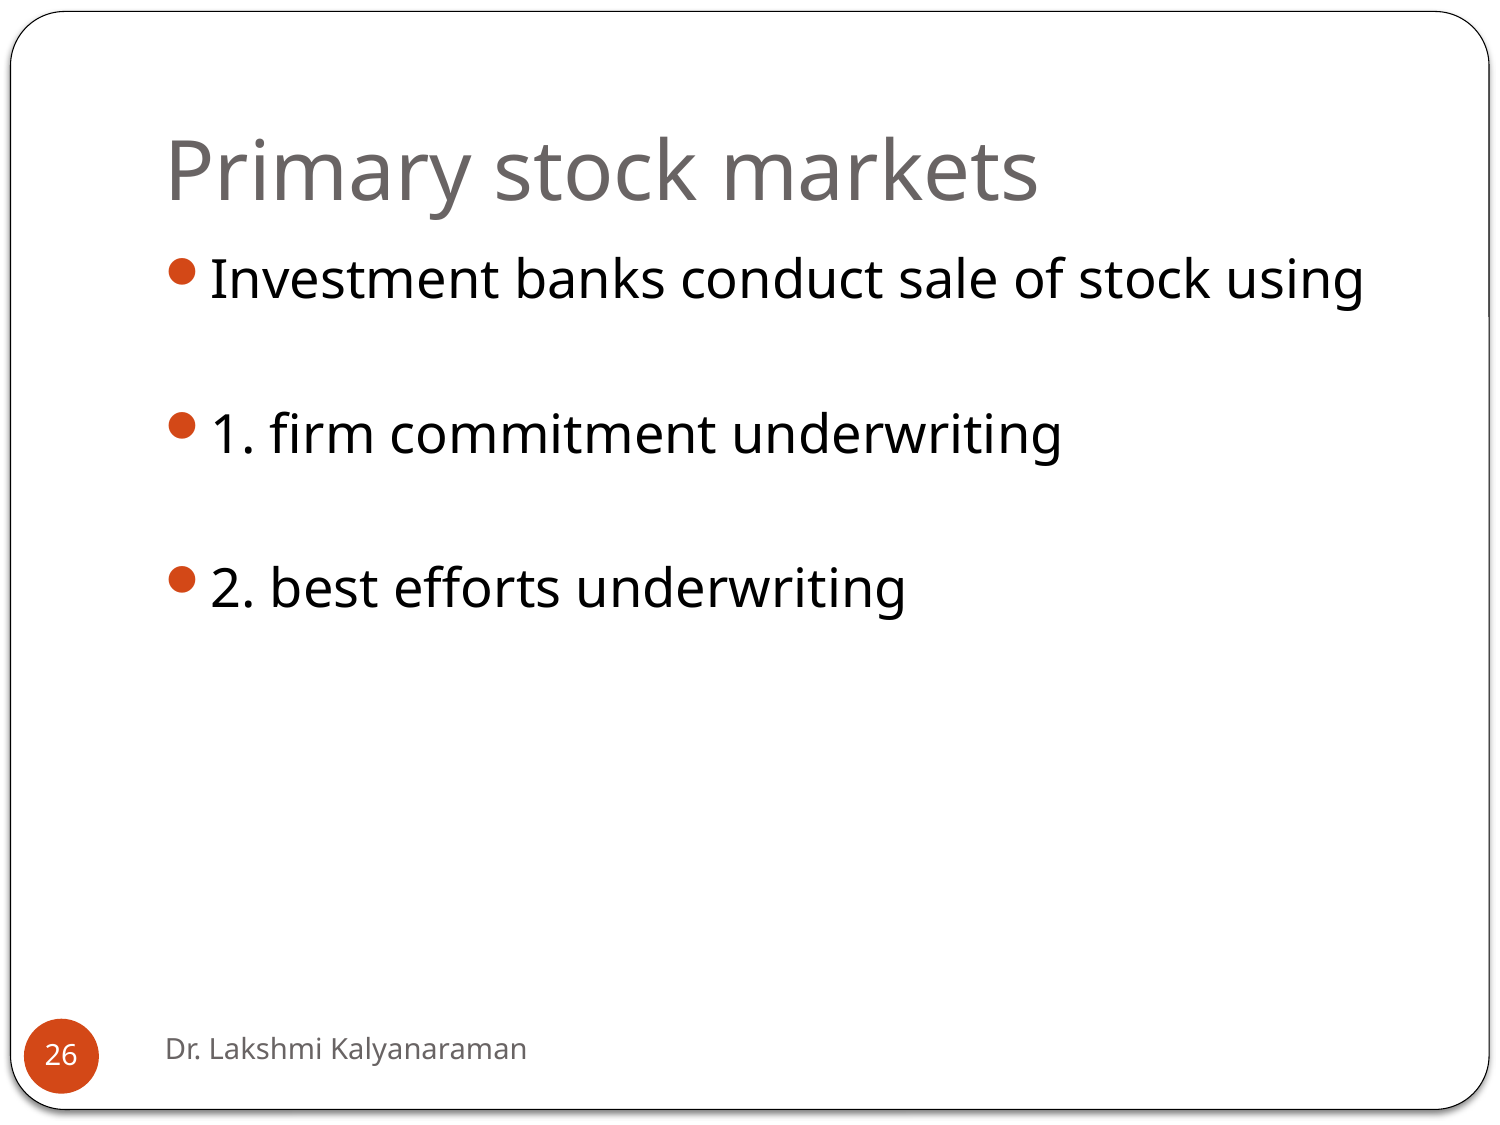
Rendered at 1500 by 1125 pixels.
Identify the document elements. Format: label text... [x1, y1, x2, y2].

title Primary stock markets [150, 45, 1425, 233]
slide_number 26 [23, 1018, 99, 1094]
footer Dr. Lakshmi Kalyanaraman [150, 1012, 800, 1088]
list Investment banks conduct sale of stock using 1. firm commitment underwriting 2. best efforts underwriting [150, 237, 1425, 988]
